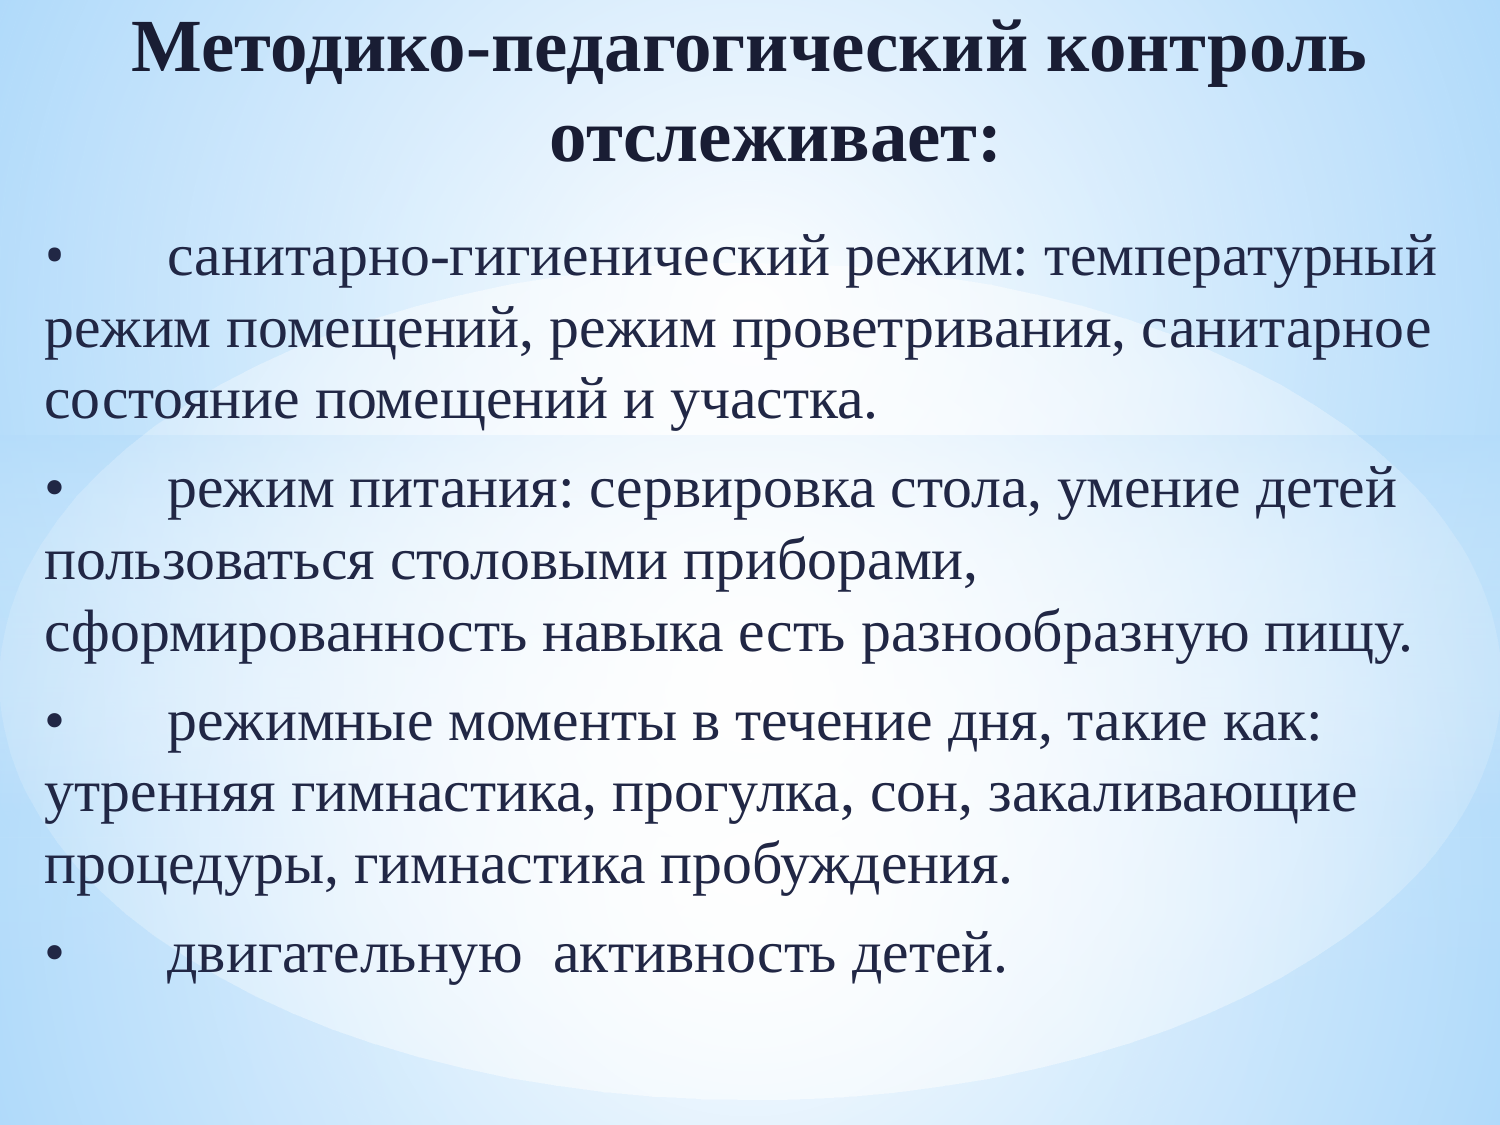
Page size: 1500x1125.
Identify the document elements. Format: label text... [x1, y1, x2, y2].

list • санитарно-гигиенический режим: температурный режим помещений, режим проветривания, санитарное состояние помещений и участка. • режим питания: сервировка стола, умение детей пользоваться столовыми приборами, сформированность навыка есть разнообразную пищу. • режимные моменты в течение дня, такие как: утренняя гимнастика, прогулка, сон, закаливающие процедуры, гимнастика пробуждения. • двигательную активность детей. [29, 208, 1471, 1094]
title Методико-педагогический контроль отслеживает: [29, 42, 1471, 185]
